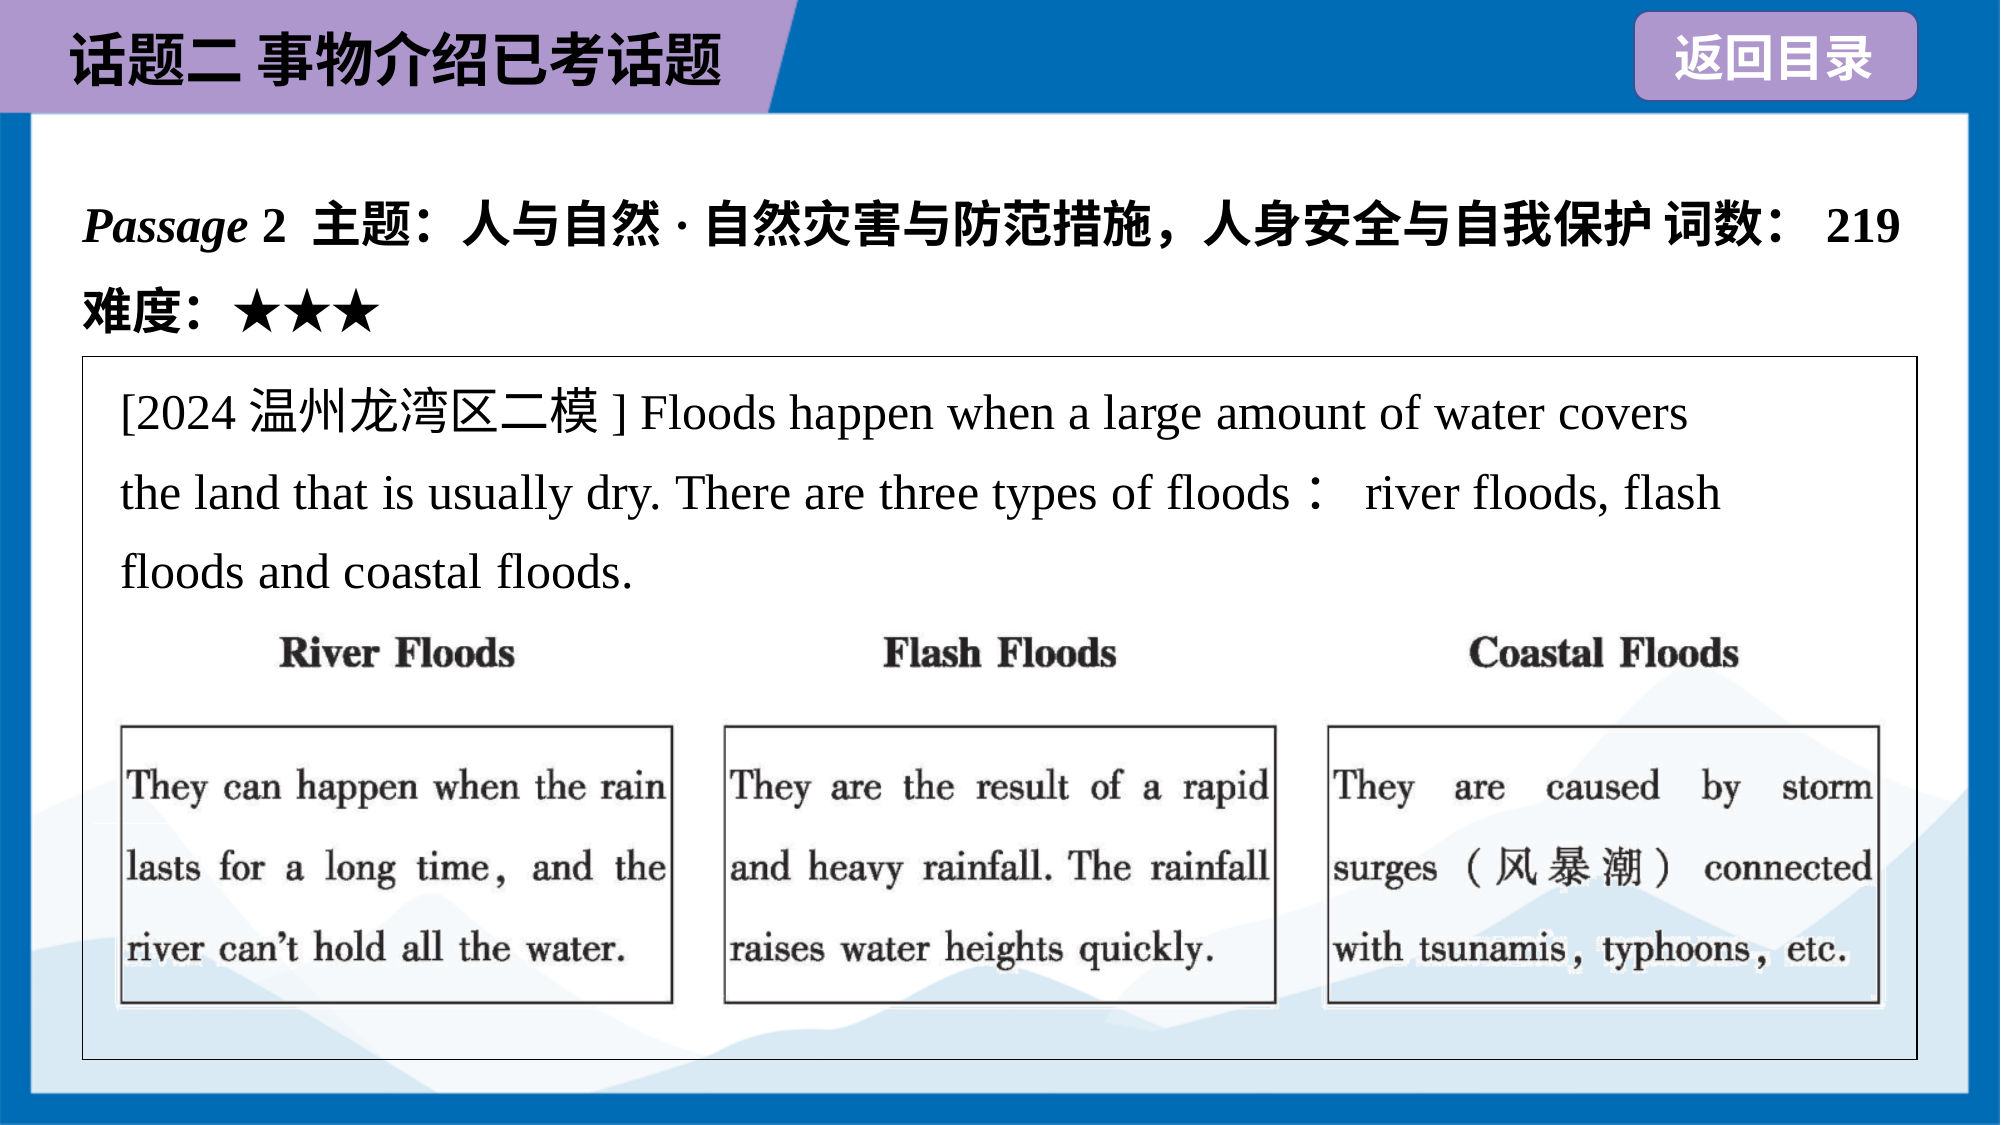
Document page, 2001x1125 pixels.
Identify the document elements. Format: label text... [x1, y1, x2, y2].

text_box [2024温州龙湾区二模] Floods happen when a large amount of water covers the land that is usually dry. There are three types of floods：river floods, flash floods and coastal floods. [105, 353, 1892, 606]
text_box Passage 2 主题：人与自然·自然灾害与防范措施，人身安全与自我保护 词数：219 难度：★★★ [82, 160, 1917, 330]
picture [0, 0, 2000, 1125]
table_header _________________________________________________________________________________________________________________________________________ [83, 357, 1916, 1059]
